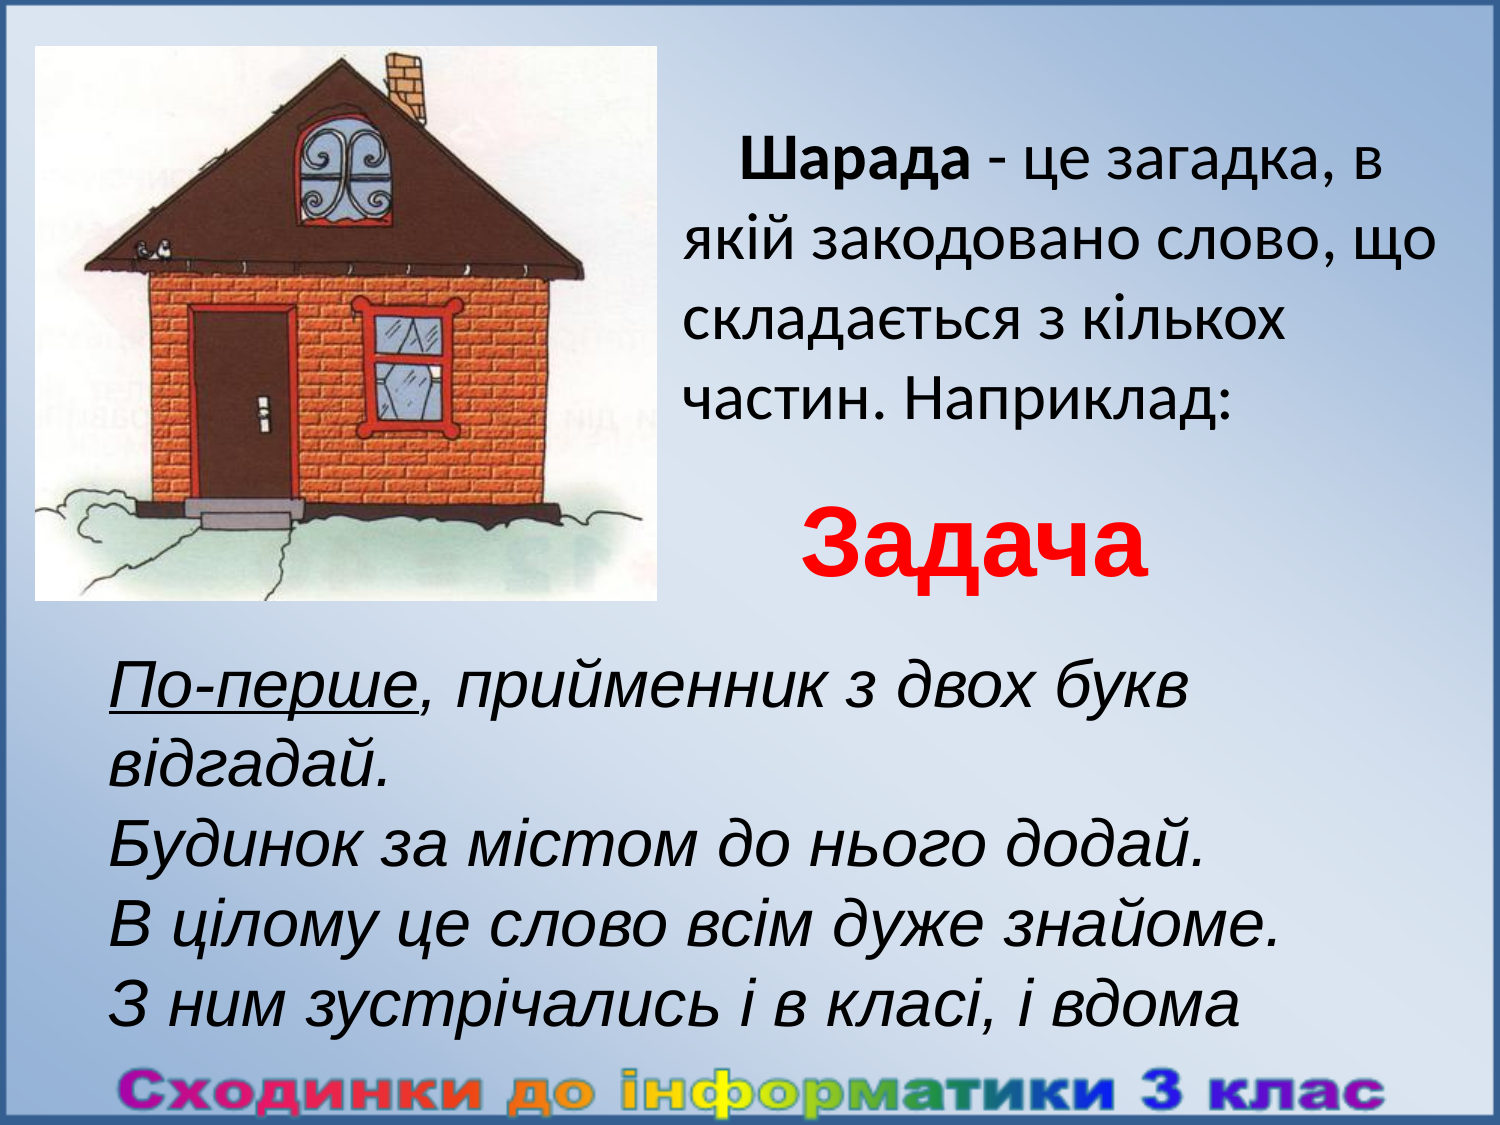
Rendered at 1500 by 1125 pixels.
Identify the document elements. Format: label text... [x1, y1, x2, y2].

text_box Задача [785, 468, 1231, 604]
list Шарада - це загадка, в якій закодовано слово, що складається з кількох частин. Наприклад: [667, 105, 1466, 575]
picture [0, 0, 1500, 1125]
text_box По-перше, прийменник з двох букв відгадай. Будинок за містом до нього додай. В цілому це слово всім дуже знайоме. З ним зустрічались і в класі, і вдома [93, 632, 1418, 1043]
